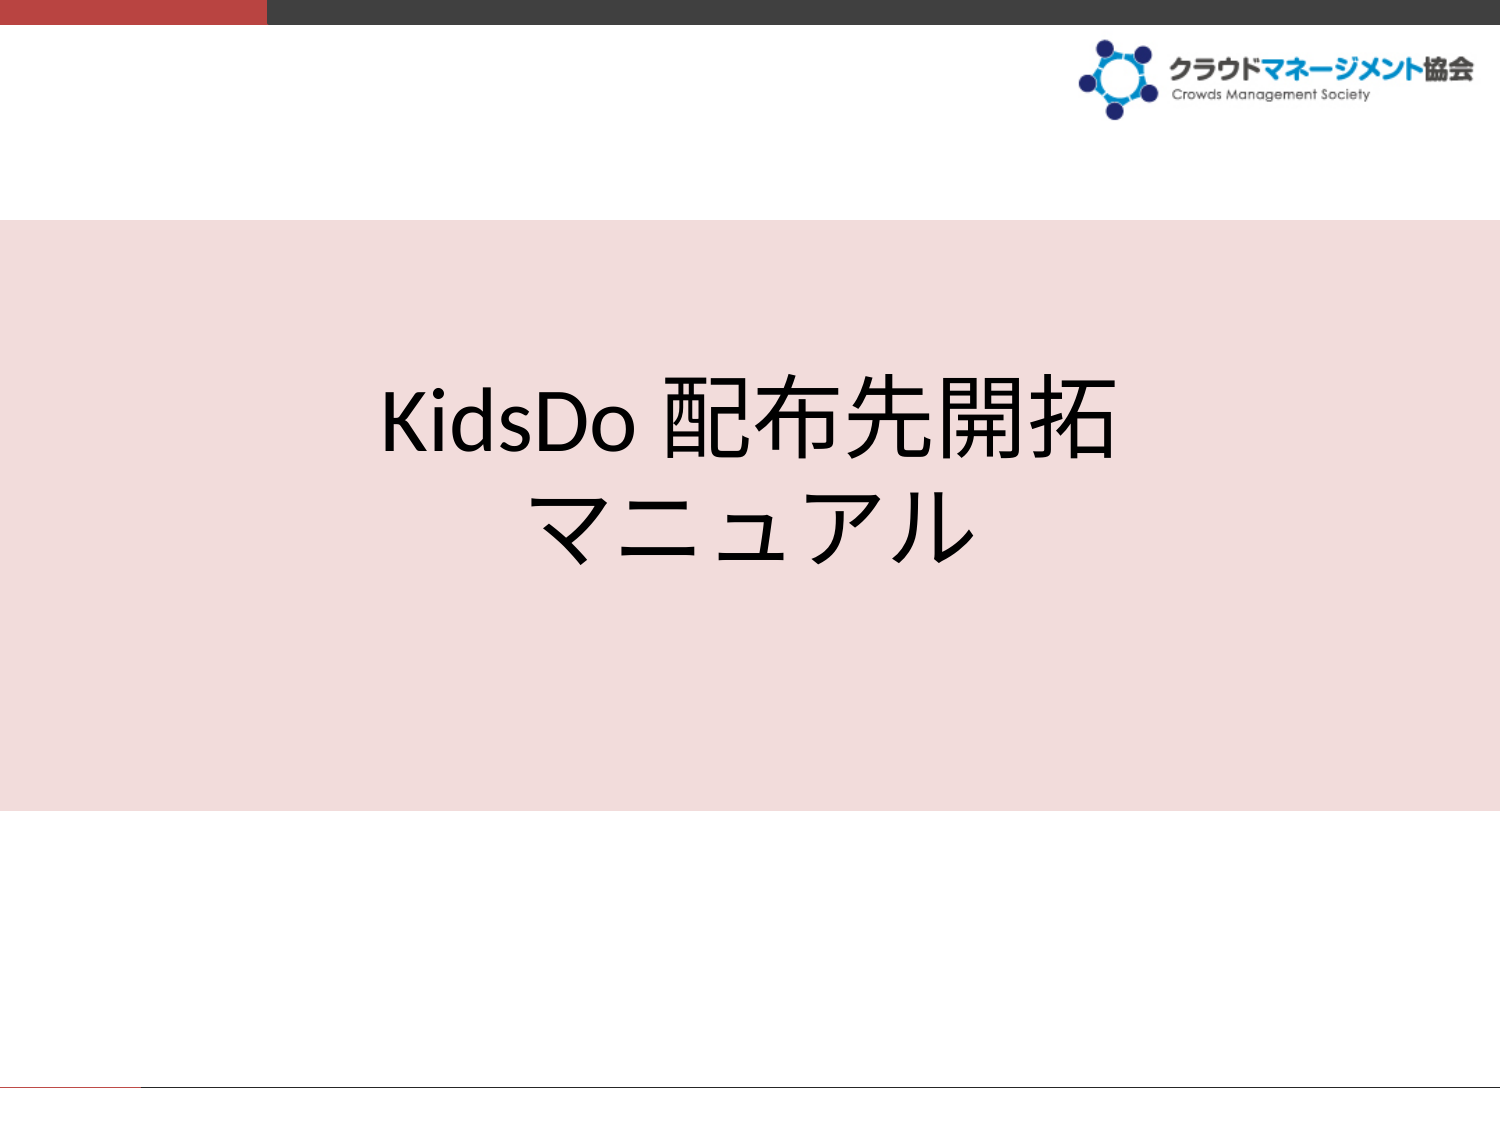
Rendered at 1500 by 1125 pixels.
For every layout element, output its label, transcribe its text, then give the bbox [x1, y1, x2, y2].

text_box [267, 0, 1500, 25]
text_box [0, 220, 1500, 811]
title KidsDo配布先開拓 マニュアル [112, 349, 1388, 591]
text_box [0, 0, 267, 25]
picture [1068, 30, 1483, 130]
